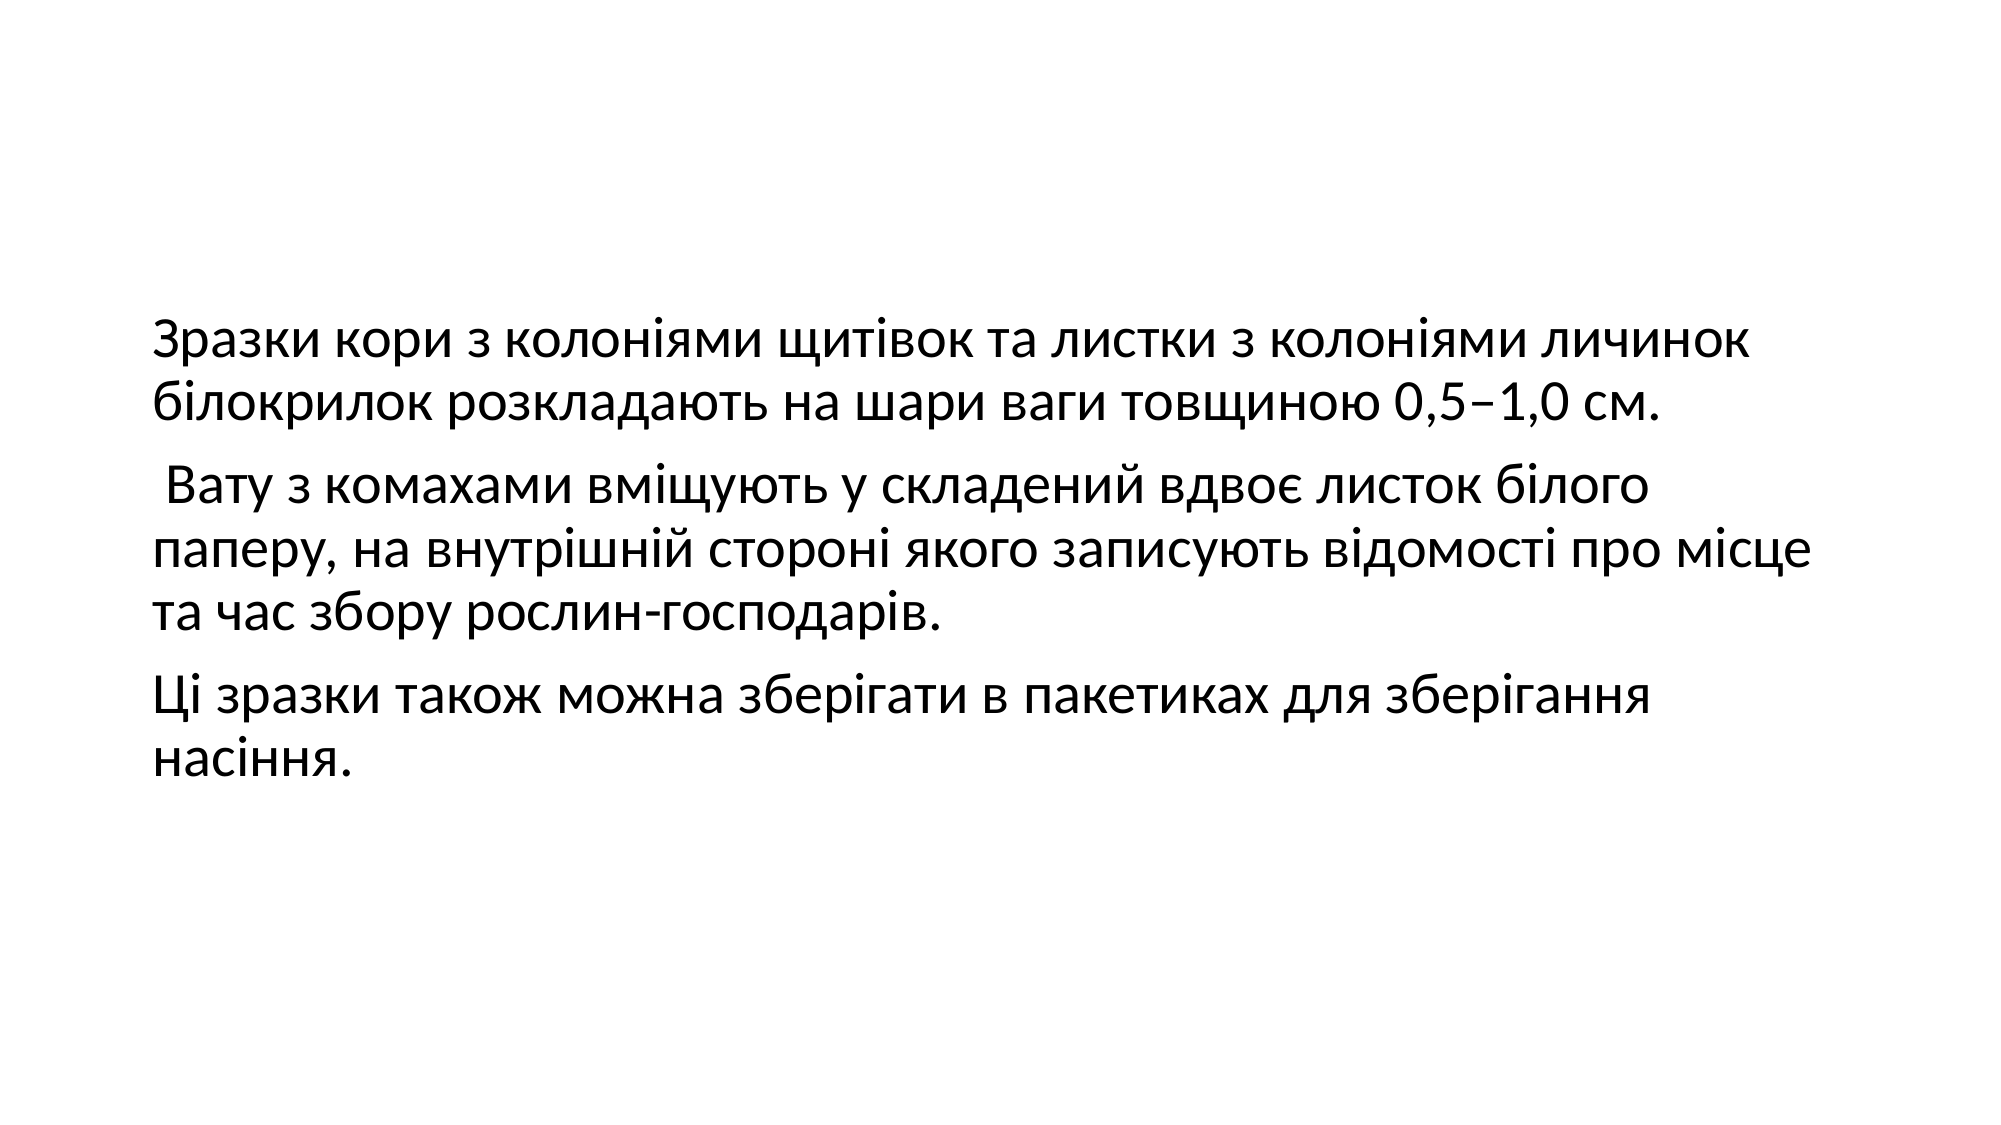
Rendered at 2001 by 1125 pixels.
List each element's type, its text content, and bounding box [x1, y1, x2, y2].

list Зразки кори з колоніями щитівок та листки з колоніями личинок білокрилок розкладають на шари ваги товщиною 0,5–1,0 см. Вату з комахами вміщують у складений вдвоє листок білого паперу, на внутрішній стороні якого записують відомості про місце та час збору рослин-господарів. Ці зразки також можна зберігати в пакетиках для зберігання насіння. [137, 299, 1863, 1014]
